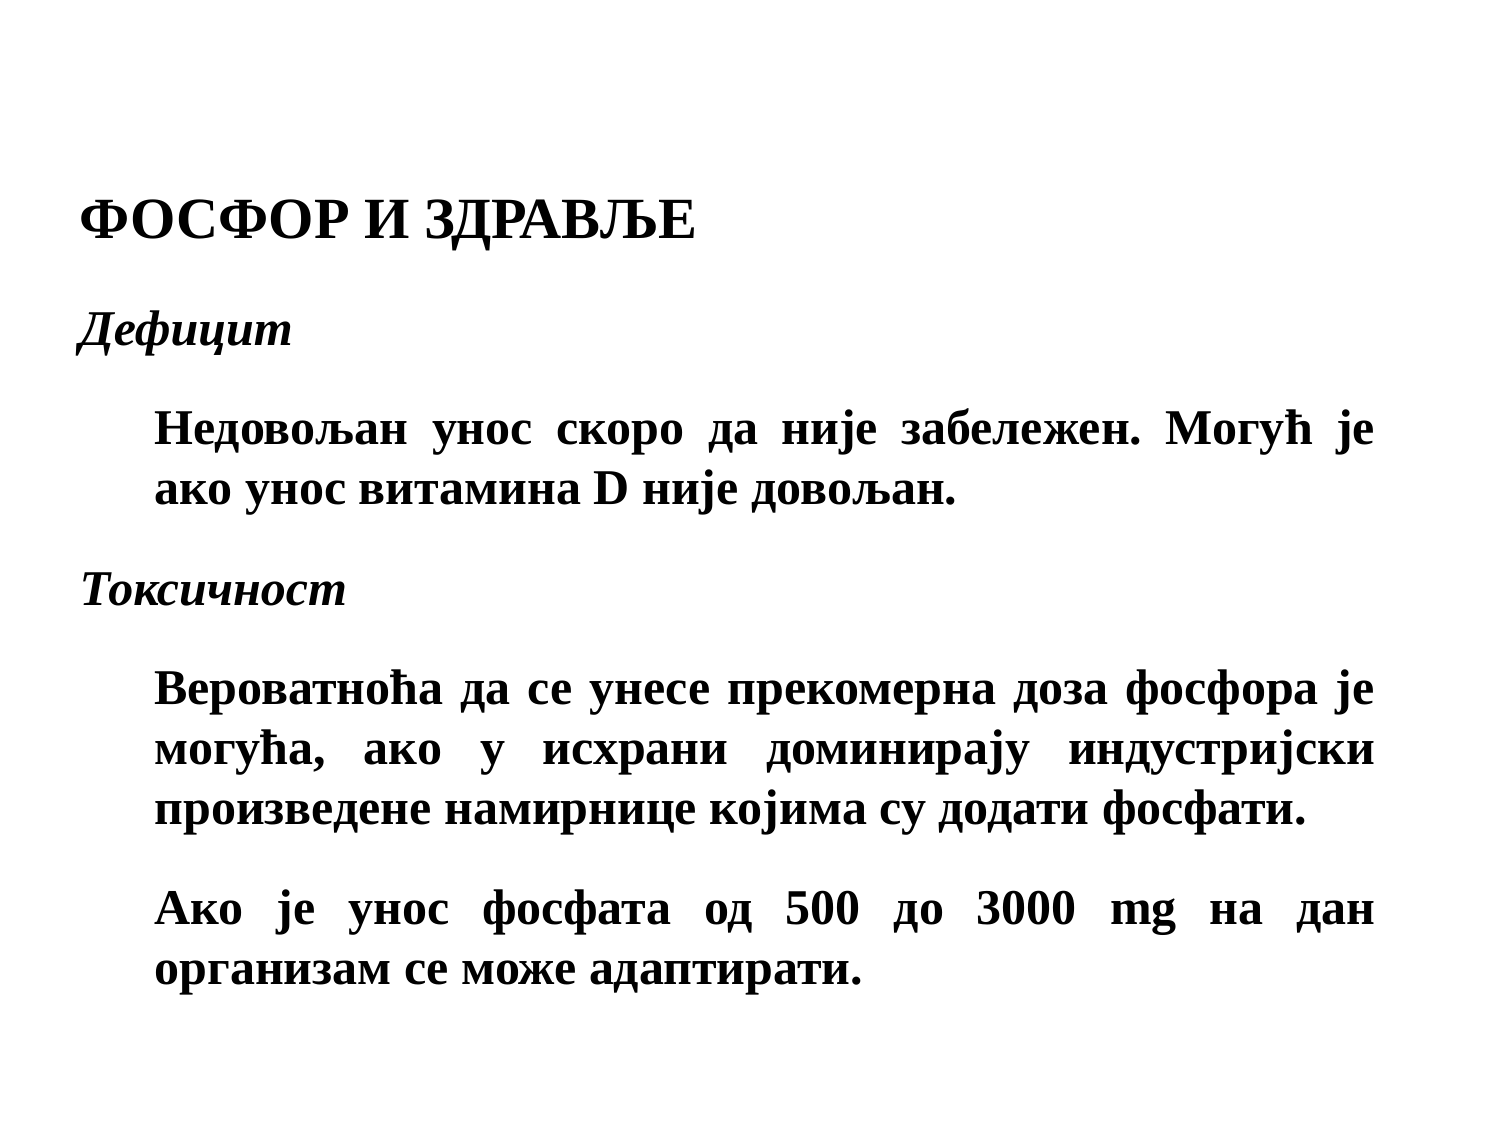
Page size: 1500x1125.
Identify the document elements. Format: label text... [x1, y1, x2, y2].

text_box ФОСФОР И ЗДРАВЉЕ Дефицит Недовољан унос скоро да није забележен. Могућ је ако унос витамина D није довољан. Токсичност Вероватноћа да се унесе прекомерна доза фосфора је могућа, ако у исхрани доминирају индустријски произведене намирнице којима су додати фосфати. Ако је унос фосфата од 500 до 3000 mg на дан организам се може адаптирати. [64, 172, 1390, 1003]
